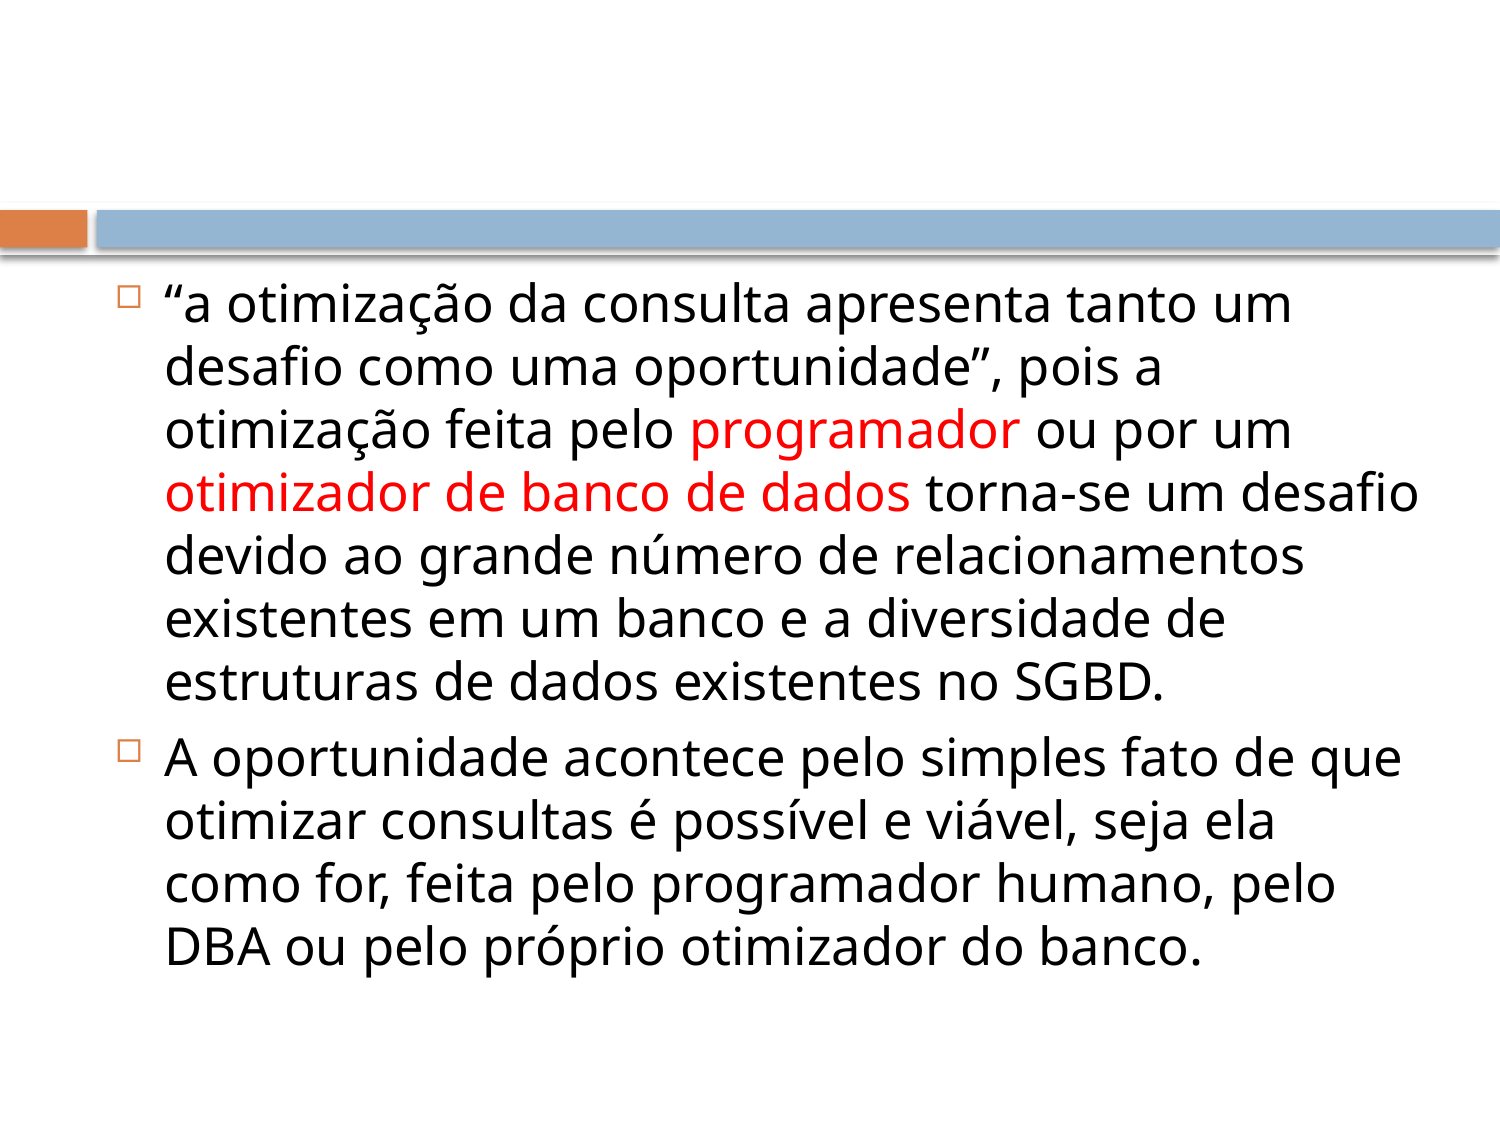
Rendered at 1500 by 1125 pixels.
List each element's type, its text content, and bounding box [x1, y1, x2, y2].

list “a otimização da consulta apresenta tanto um desafio como uma oportunidade”, pois a otimização feita pelo programador ou por um otimizador de banco de dados torna-se um desafio devido ao grande número de relacionamentos existentes em um banco e a diversidade de estruturas de dados existentes no SGBD. A oportunidade acontece pelo simples fato de que otimizar consultas é possível e viável, seja ela como for, feita pelo programador humano, pelo DBA ou pelo próprio otimizador do banco. [100, 262, 1438, 1000]
